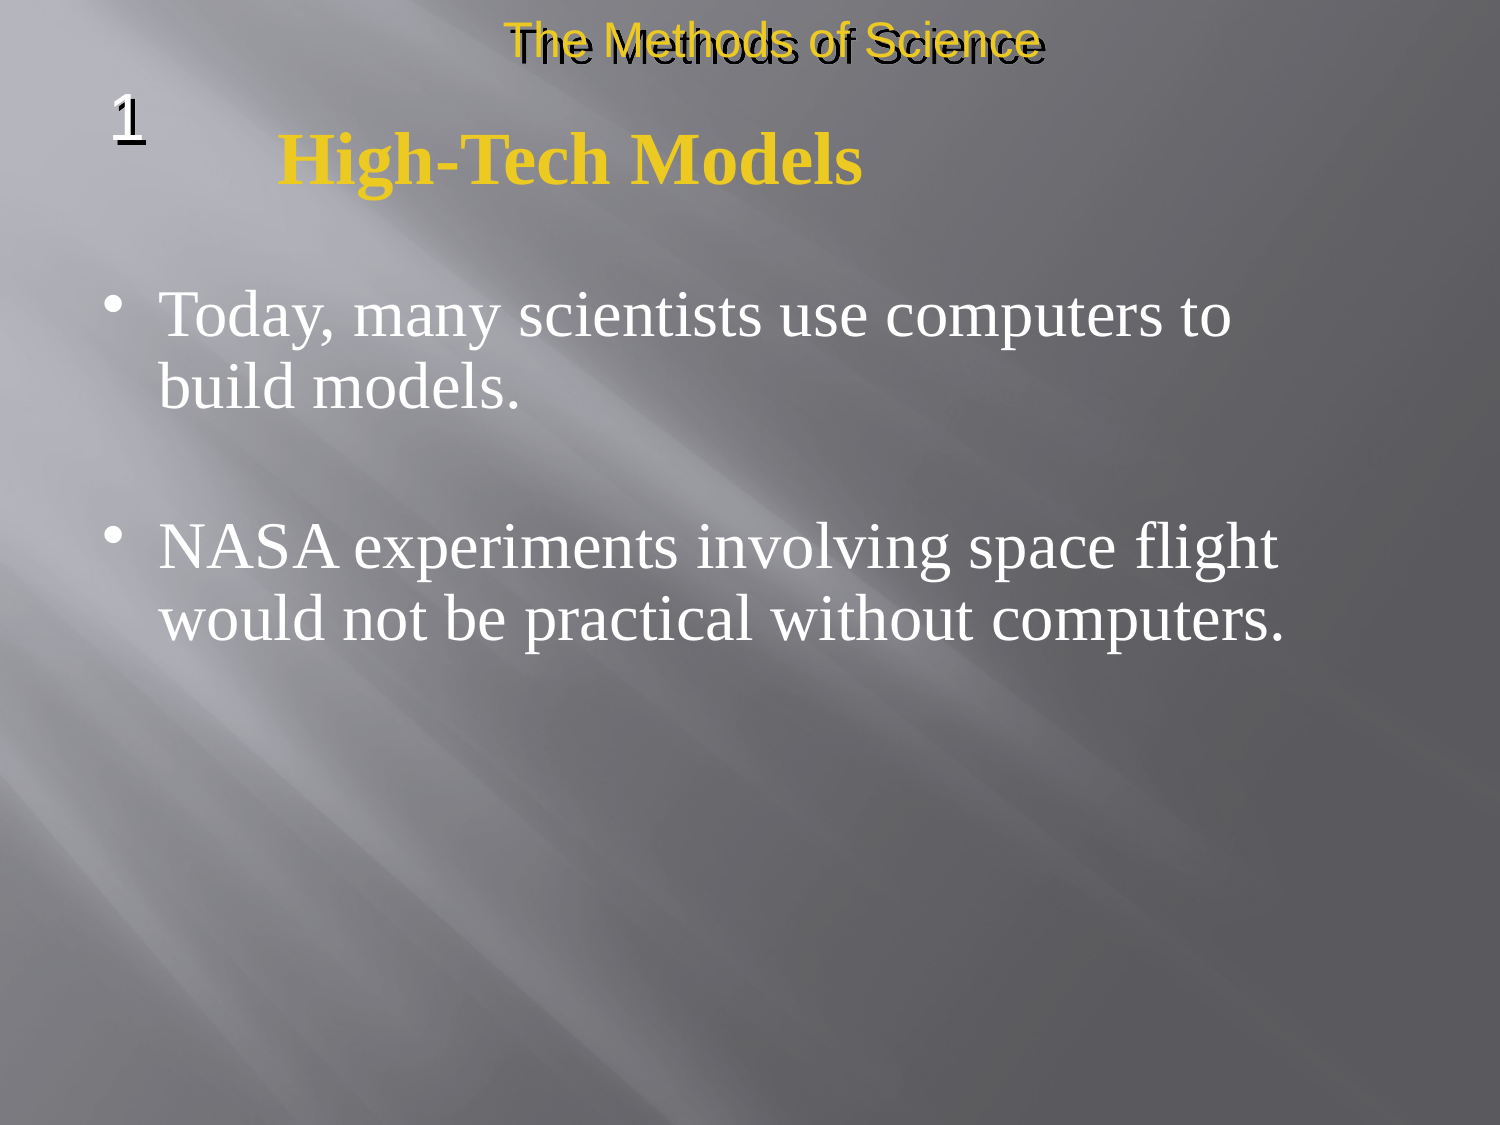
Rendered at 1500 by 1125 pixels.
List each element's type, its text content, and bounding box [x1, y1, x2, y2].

text_box Today, many scientists use computers to build models. [87, 271, 1300, 431]
text_box The Methods of Science [487, 0, 1057, 75]
text_box 1 [93, 66, 161, 162]
text_box High-Tech Models [262, 112, 1301, 209]
text_box NASA experiments involving space flight would not be practical without computers. [87, 503, 1313, 663]
